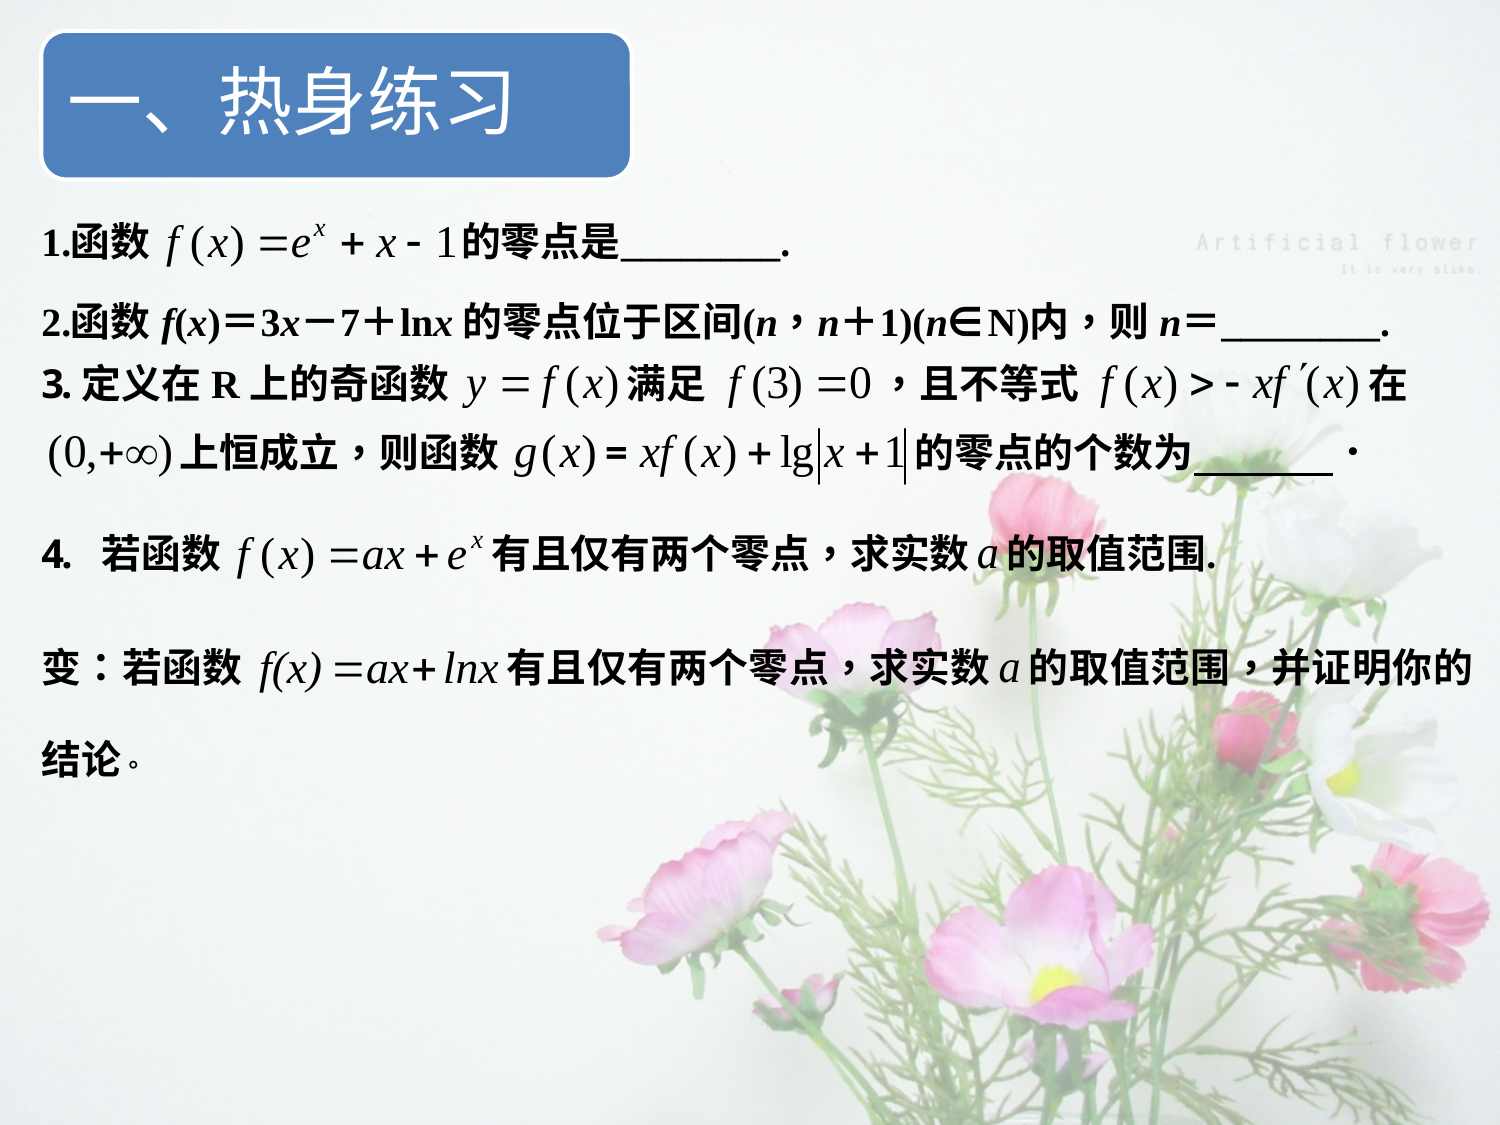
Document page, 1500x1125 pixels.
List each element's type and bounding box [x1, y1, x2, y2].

text_box [41, 195, 1471, 791]
text_box [41, 30, 633, 180]
picture [0, 0, 1500, 1125]
